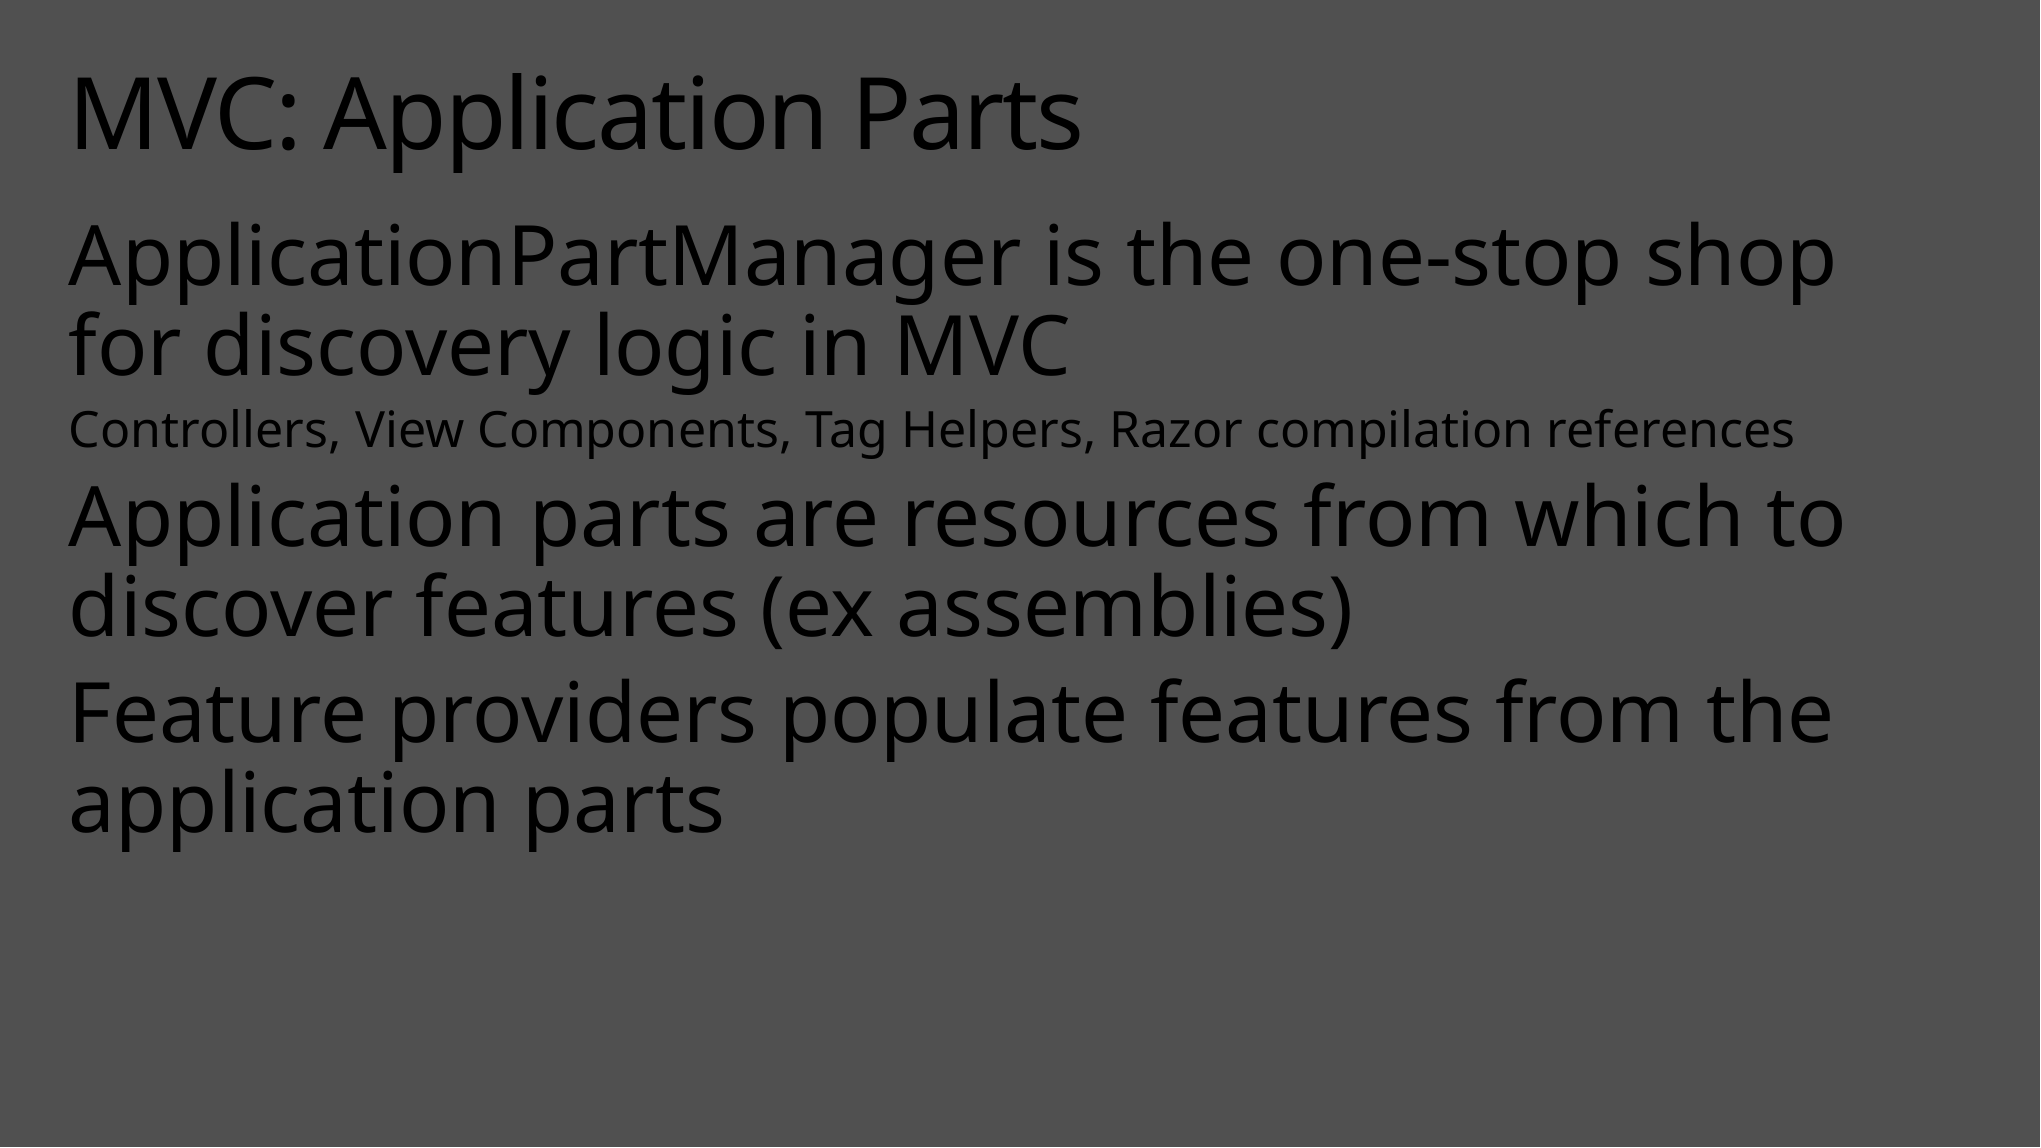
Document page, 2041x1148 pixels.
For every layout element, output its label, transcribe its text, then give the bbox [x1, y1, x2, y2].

list ApplicationPartManager is the one-stop shop for discovery logic in MVC Controllers, View Components, Tag Helpers, Razor compilation references Application parts are resources from which to discover features (ex assemblies) Feature providers populate features from the application parts [45, 198, 1996, 538]
title MVC: Application Parts [45, 48, 1996, 198]
